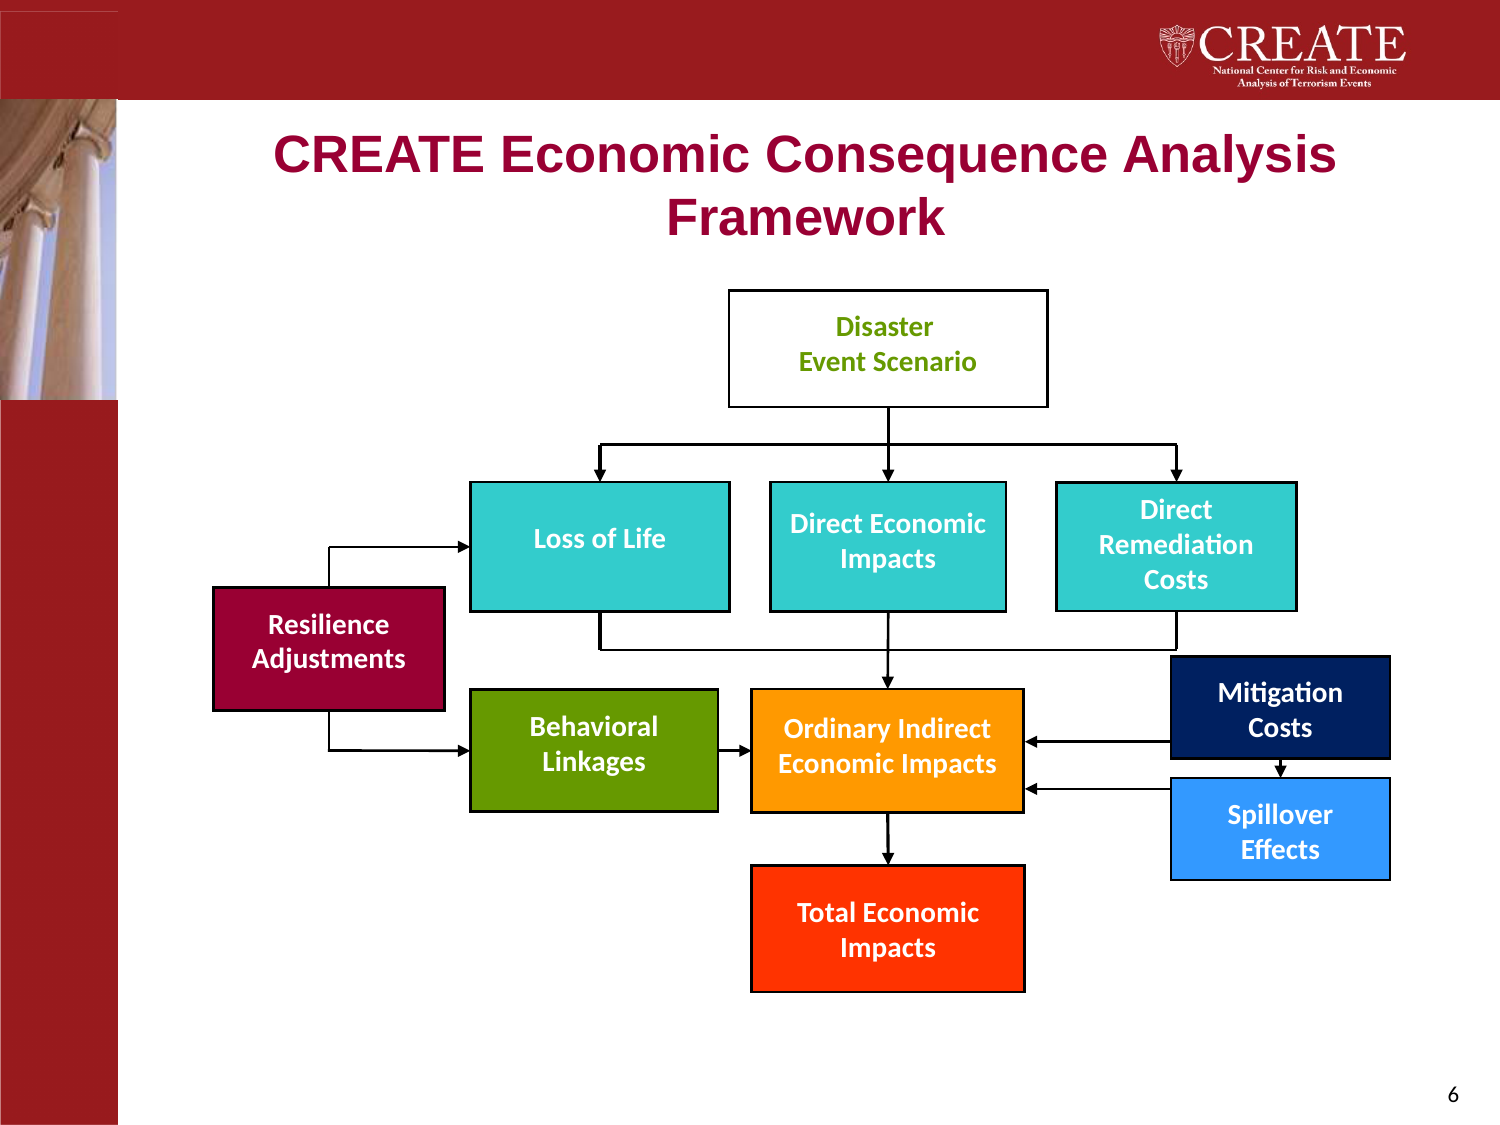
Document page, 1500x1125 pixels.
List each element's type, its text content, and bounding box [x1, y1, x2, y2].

text_box Mitigation Costs [1171, 656, 1390, 759]
title CREATE Economic Consequence Analysis Framework [112, 112, 1500, 254]
text_box Disaster Event Scenario [728, 290, 1048, 407]
text_box Direct Remediation Costs [1056, 482, 1297, 611]
text_box Total Economic Impacts [751, 865, 1025, 992]
text_box Resilience Adjustments [213, 587, 445, 711]
text_box Behavioral Linkages [470, 689, 718, 812]
text_box Loss of Life [470, 481, 730, 612]
text_box Direct Economic Impacts [770, 481, 1007, 612]
text_box Spillover Effects [1171, 777, 1390, 881]
text_box Ordinary Indirect Economic Impacts [751, 688, 1024, 813]
picture [0, 0, 1500, 1124]
